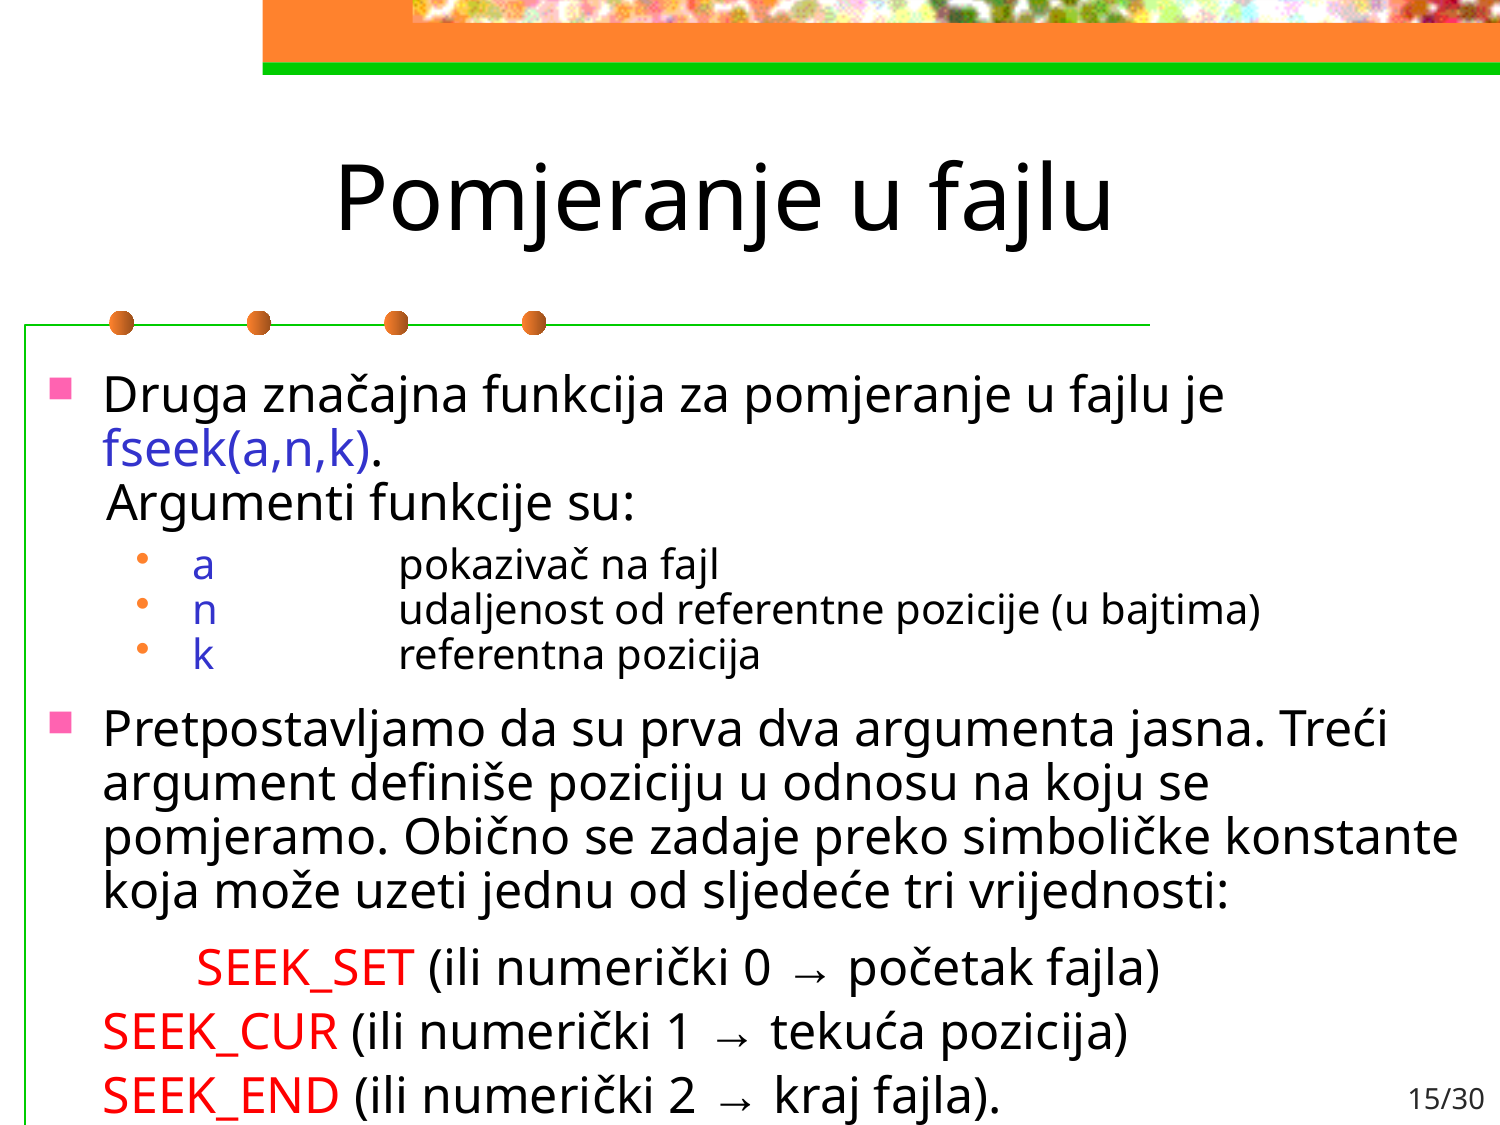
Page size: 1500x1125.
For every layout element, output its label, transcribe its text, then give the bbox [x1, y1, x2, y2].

list Druga značajna funkcija za pomjeranje u fajlu je fseek(a,n,k). Argumenti funkcije su: a pokazivač na fajl n udaljenost od referentne pozicije (u bajtima) k referentna pozicija Pretpostavljamo da su prva dva argumenta jasna. Treći argument definiše poziciju u odnosu na koju se pomjeramo. Obično se zadaje preko simboličke konstante koja može uzeti jednu od sljedeće tri vrijednosti: SEEK_SET (ili numerički 0 → početak fajla) SEEK_CUR (ili numerički 1 → tekuća pozicija) SEEK_END (ili numerički 2 → kraj fajla). [31, 361, 1495, 1087]
text_box 15/30 [1374, 1072, 1500, 1123]
picture [412, 0, 1500, 23]
title Pomjeranje u fajlu [87, 99, 1363, 288]
